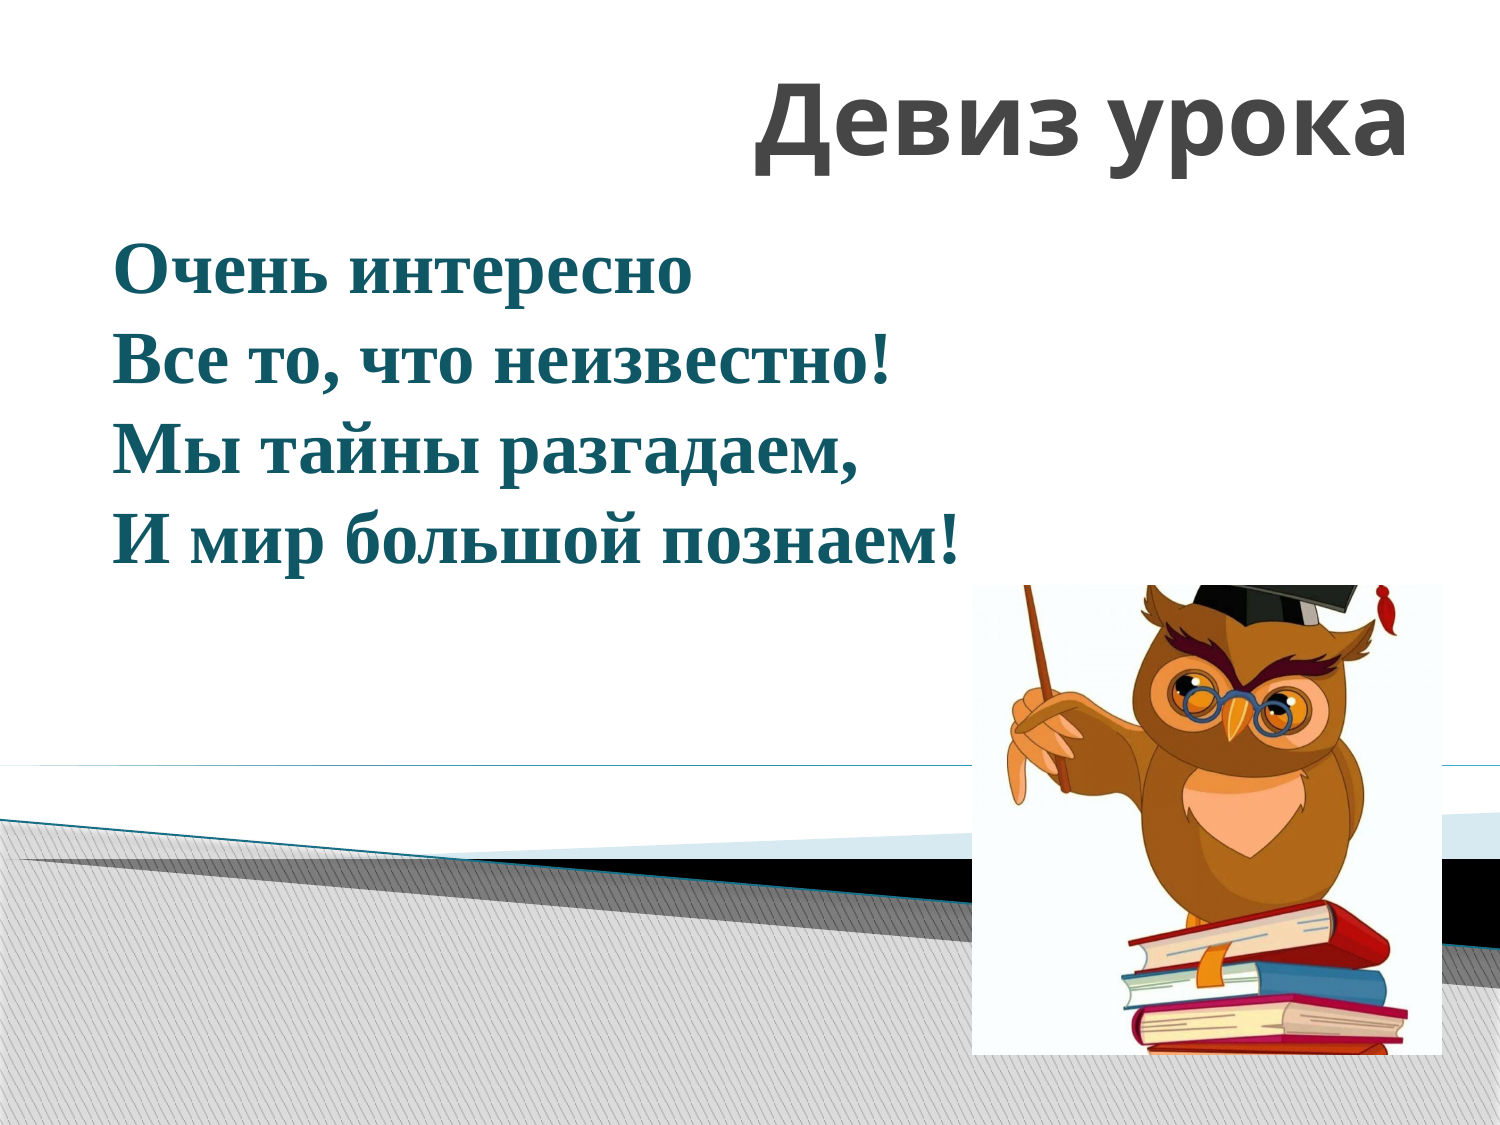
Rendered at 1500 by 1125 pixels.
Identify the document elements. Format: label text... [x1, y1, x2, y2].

subtitle Очень интересно Все то, что неизвестно! Мы тайны разгадаем, И мир большой познаем! [105, 210, 1243, 692]
picture [5, 585, 1500, 1055]
title Девиз урока [152, 0, 1428, 183]
